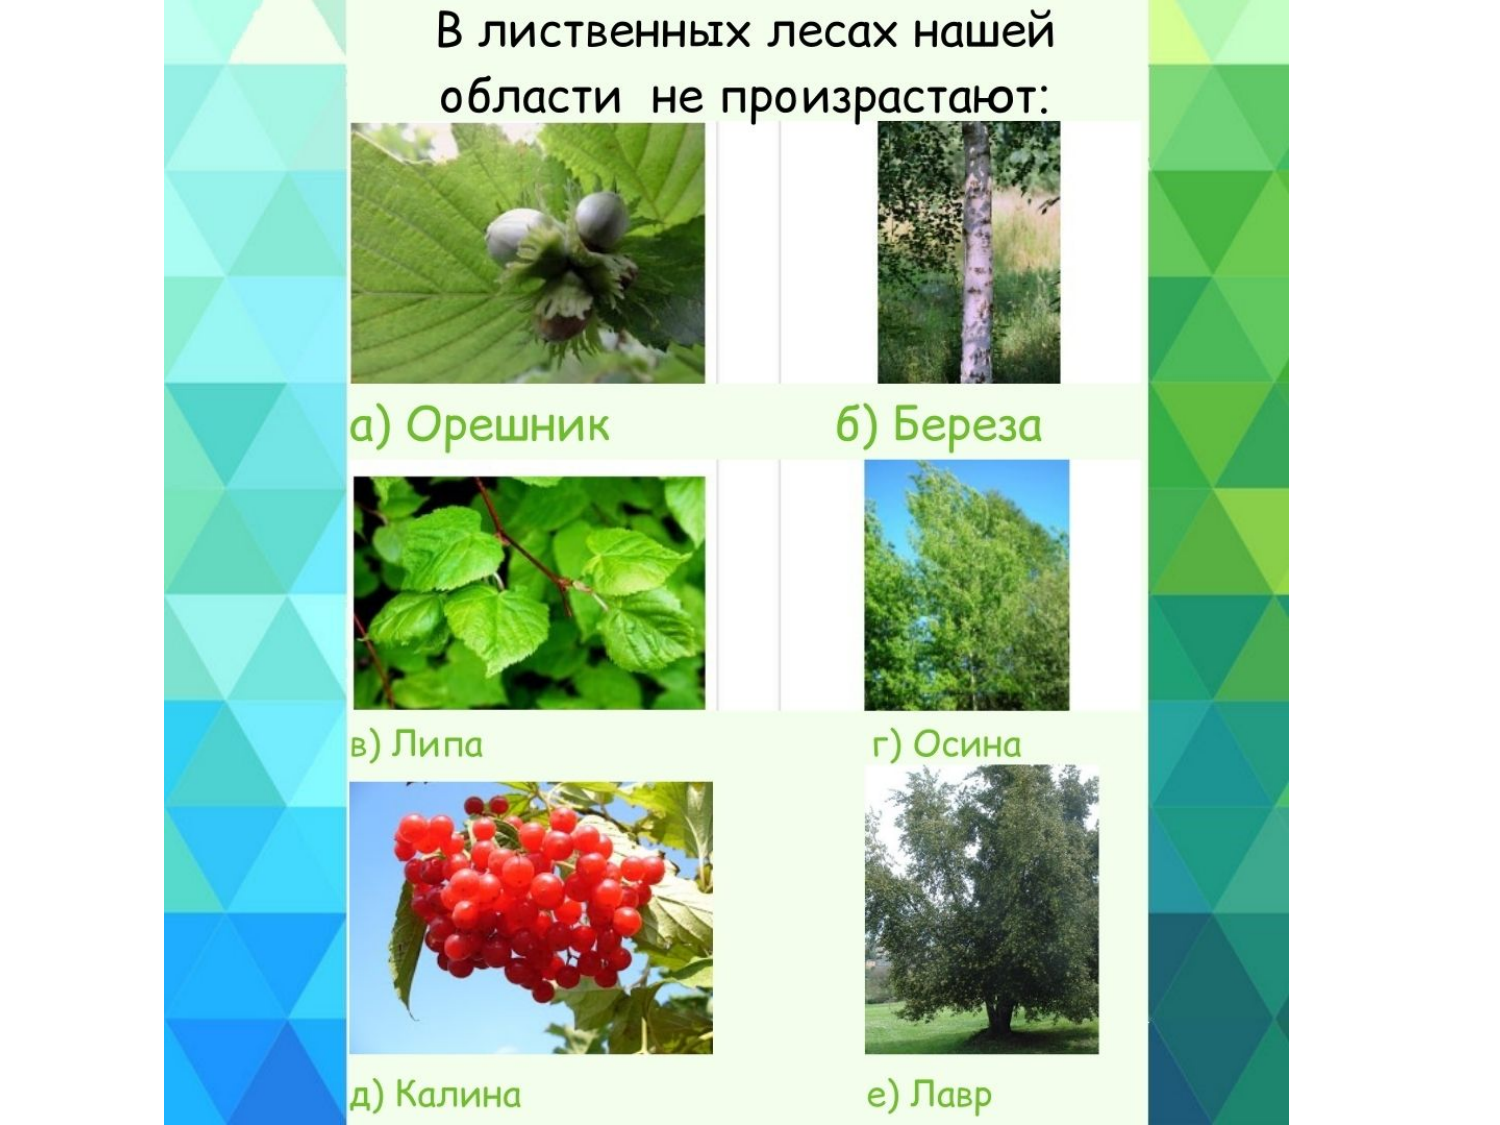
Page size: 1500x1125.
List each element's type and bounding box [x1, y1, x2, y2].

list [163, 0, 1290, 1125]
